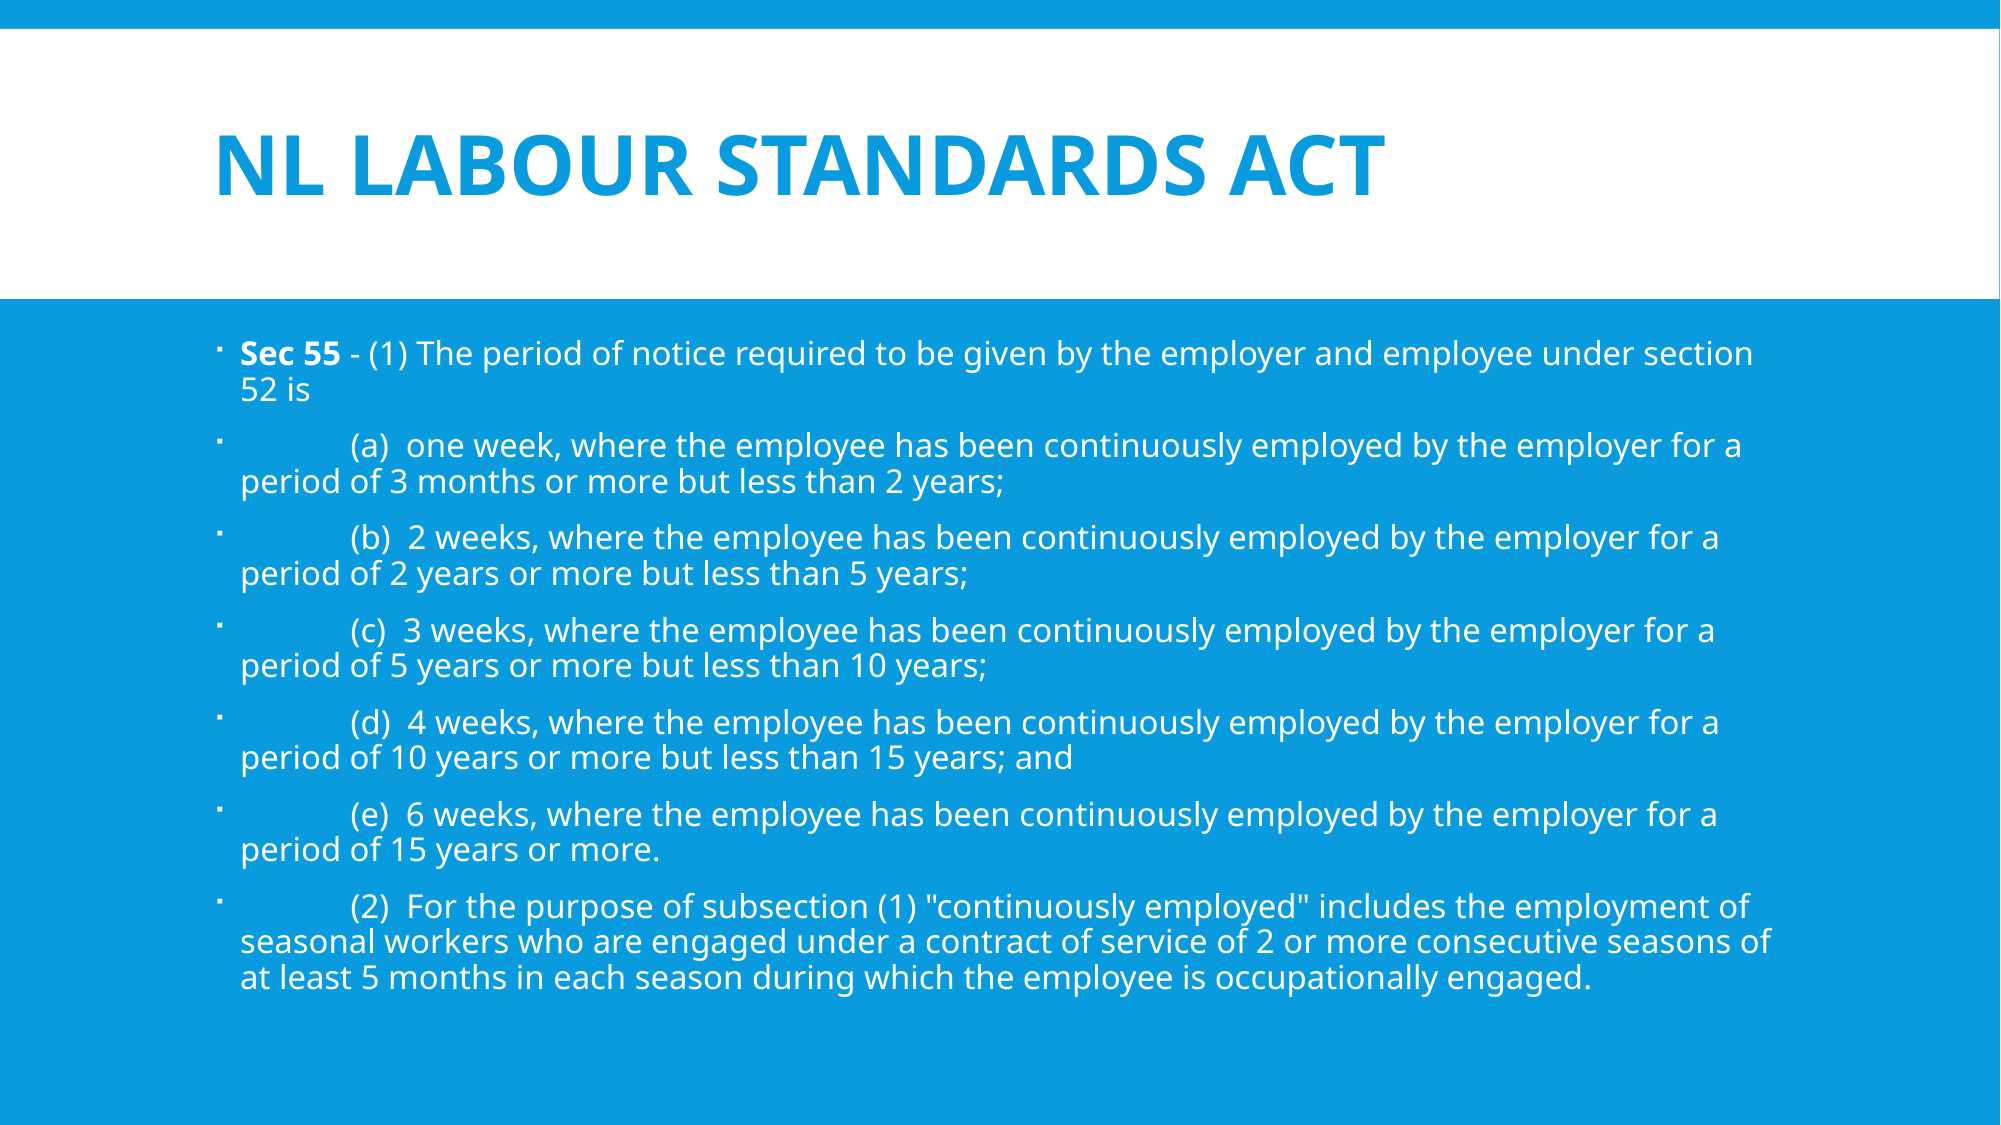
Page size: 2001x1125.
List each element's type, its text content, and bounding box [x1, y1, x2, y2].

title NL Labour Standards Act [197, 46, 1803, 295]
list Sec 55 - (1) The period of notice required to be given by the employer and employee under section 52 is (a) one week, where the employee has been continuously employed by the employer for a period of 3 months or more but less than 2 years; (b) 2 weeks, where the employee has been continuously employed by the employer for a period of 2 years or more but less than 5 years; (c) 3 weeks, where the employee has been continuously employed by the employer for a period of 5 years or more but less than 10 years; (d) 4 weeks, where the employee has been continuously employed by the employer for a period of 10 years or more but less than 15 years; and (e) 6 weeks, where the employee has been continuously employed by the employer for a period of 15 years or more. (2) For the purpose of subsection (1) "continuously employed" includes the employment of seasonal workers who are engaged under a contract of service of 2 or more consecutive seasons of at least 5 months in each season during which the employee is occupationally engaged. [197, 329, 1803, 1020]
